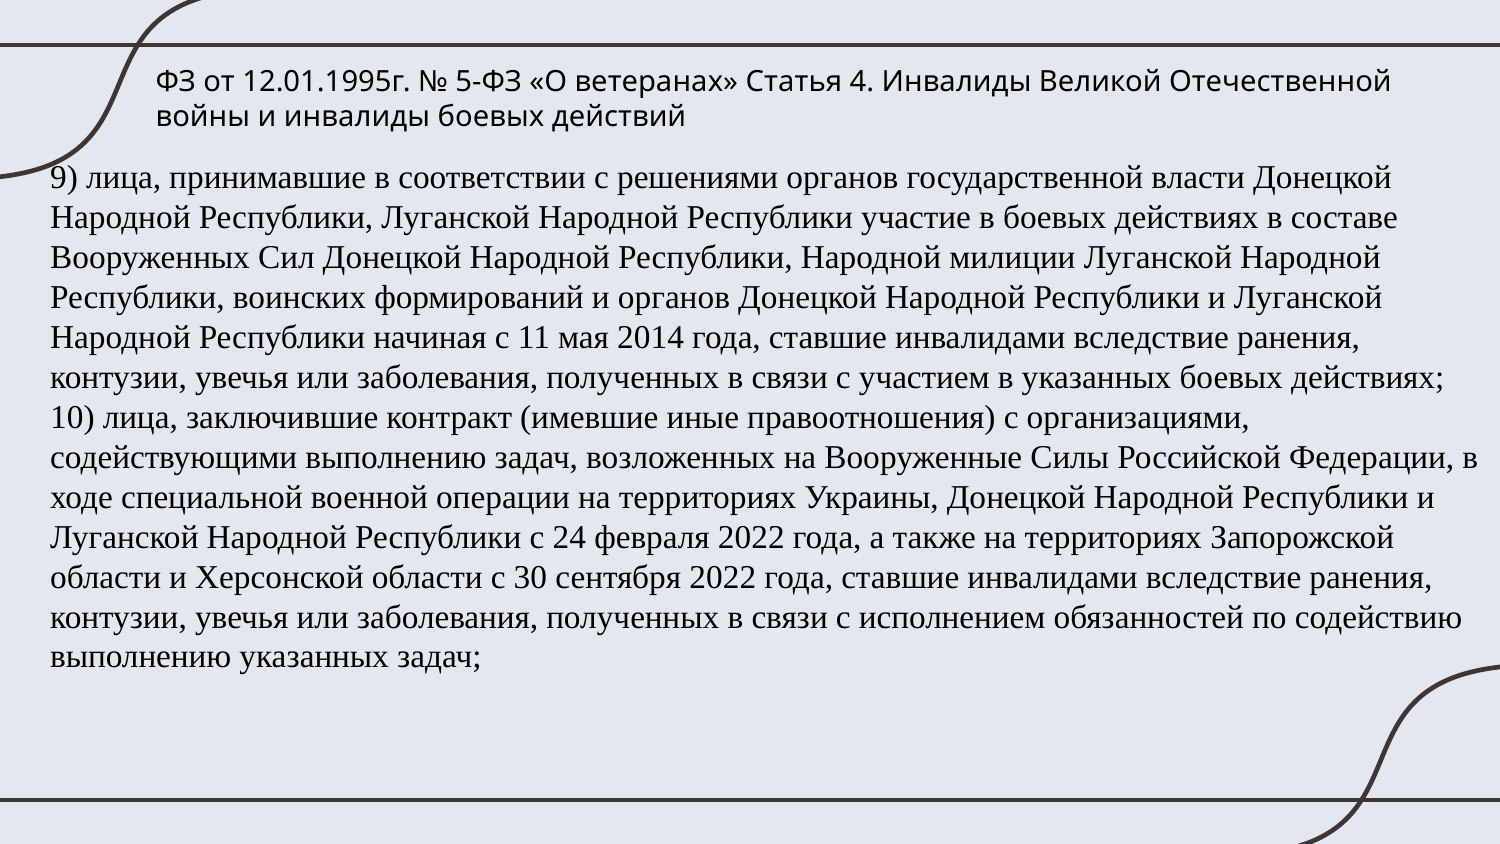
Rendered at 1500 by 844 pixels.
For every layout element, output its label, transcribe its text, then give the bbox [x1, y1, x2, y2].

subtitle ФЗ от 12.01.1995г. № 5-ФЗ «О ветеранах» Статья 4. Инвалиды Великой Отечественной войны и инвалиды боевых действий [140, 46, 1442, 106]
title 9) лица, принимавшие в соответствии с решениями органов государственной власти Донецкой Народной Республики, Луганской Народной Республики участие в боевых действиях в составе Вооруженных Сил Донецкой Народной Республики, Народной милиции Луганской Народной Республики, воинских формирований и органов Донецкой Народной Республики и Луганской Народной Республики начиная с 11 мая 2014 года, ставшие инвалидами вследствие ранения, контузии, увечья или заболевания, полученных в связи с участием в указанных боевых действиях; 10) лица, заключившие контракт (имевшие иные правоотношения) с организациями, содействующими выполнению задач, возложенных на Вооруженные Силы Российской Федерации, в ходе специальной военной операции на территориях Украины, Донецкой Народной Республики и Луганской Народной Республики с 24 февраля 2022 года, а также на территориях Запорожской области и Херсонской области с 30 сентября 2022 года, ставшие инвалидами вследствие ранения, контузии, увечья или заболевания, полученных в связи с исполнением обязанностей по содействию выполнению указанных задач; [35, 140, 1500, 821]
